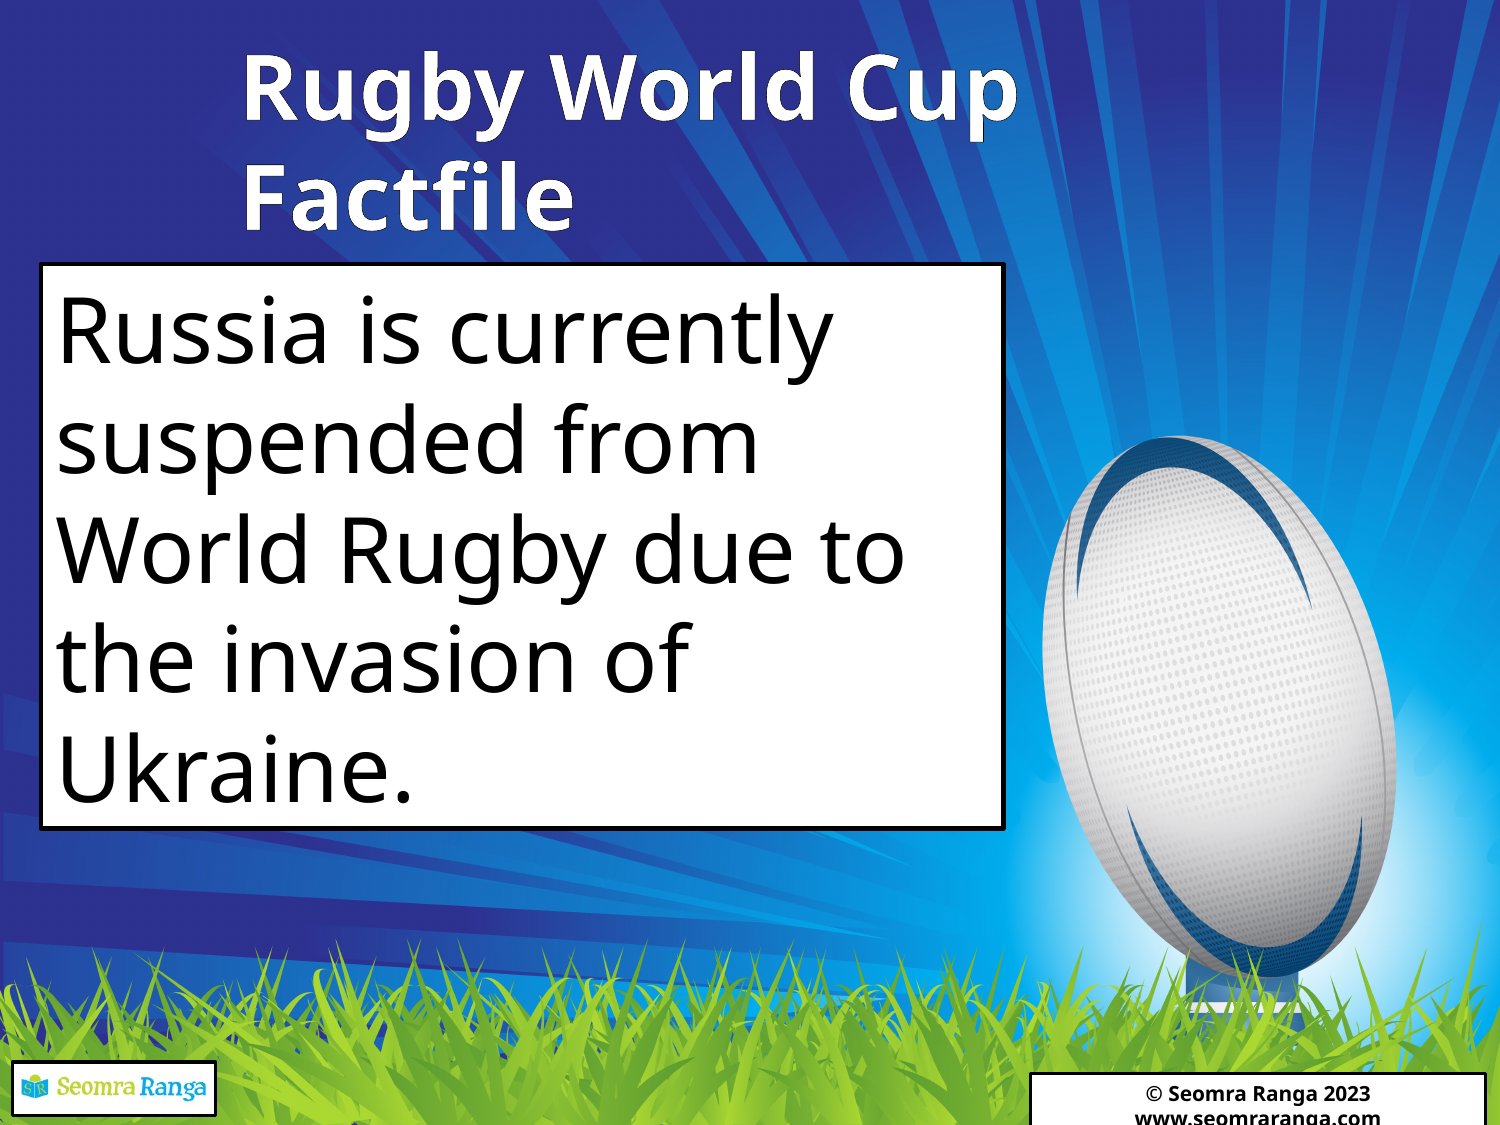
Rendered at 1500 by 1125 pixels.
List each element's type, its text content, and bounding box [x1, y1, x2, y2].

picture [0, 0, 1500, 1125]
text_box Rugby World Cup Factfile [223, 21, 1277, 256]
text_box Russia is currently suspended from World Rugby due to the invasion of Ukraine. [40, 264, 1004, 829]
text_box © Seomra Ranga 2023 www.seomraranga.com [1030, 1073, 1486, 1125]
